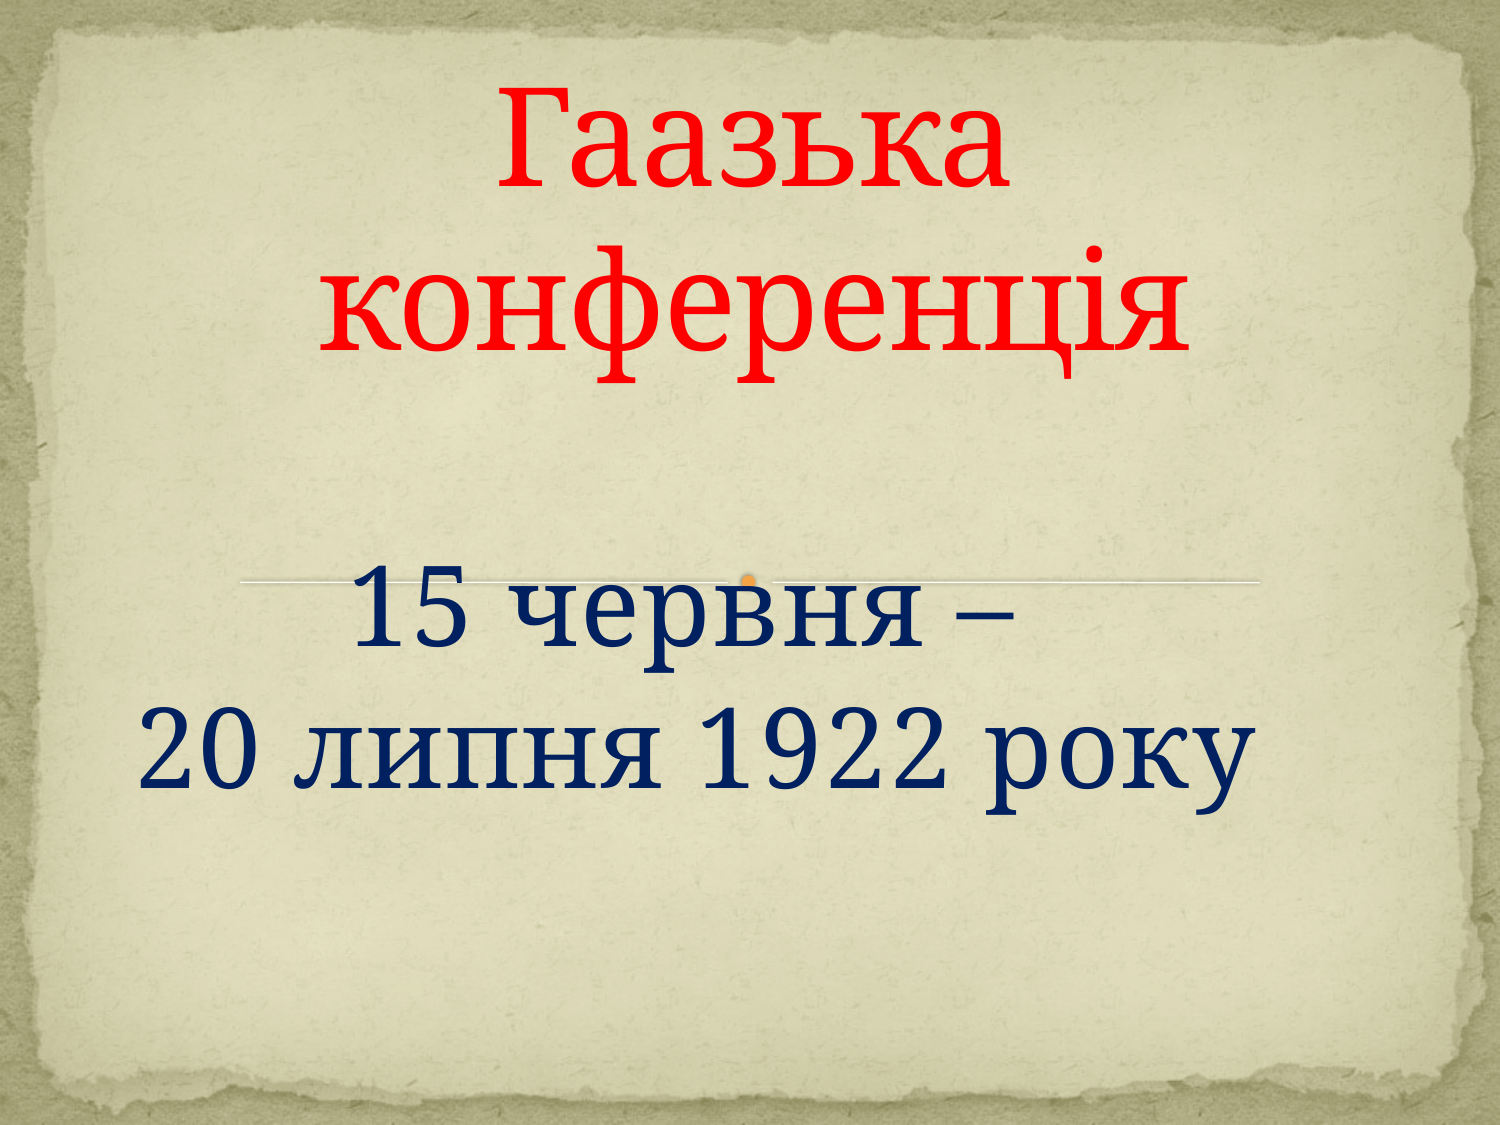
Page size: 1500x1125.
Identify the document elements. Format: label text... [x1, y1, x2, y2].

title Гаазька конференція [117, 117, 1393, 551]
subtitle 15 червня – 20 липня 1922 року [117, 551, 1275, 925]
